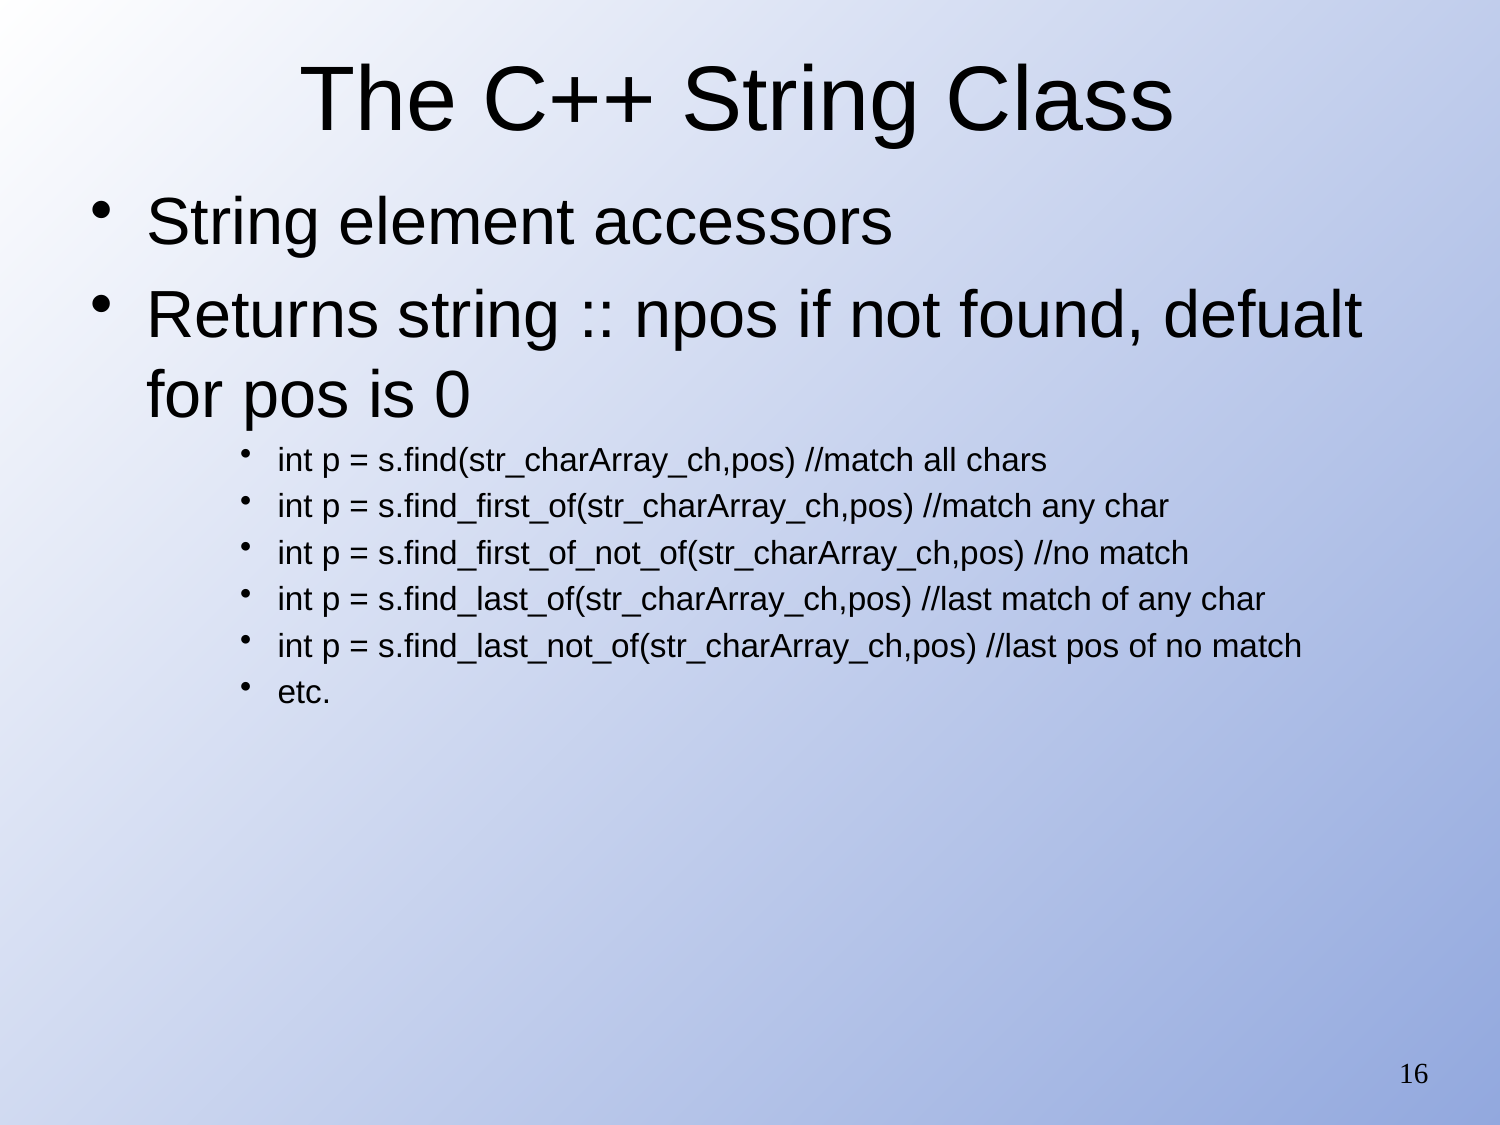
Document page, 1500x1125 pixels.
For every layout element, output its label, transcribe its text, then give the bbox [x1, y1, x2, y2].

slide_number 16 [1093, 1046, 1444, 1125]
title The C++ String Class [63, 0, 1414, 188]
list String element accessors Returns string :: npos if not found, defualt for pos is 0 int p = s.find(str_charArray_ch,pos) //match all chars int p = s.find_first_of(str_charArray_ch,pos) //match any char int p = s.find_first_of_not_of(str_charArray_ch,pos) //no match int p = s.find_last_of(str_charArray_ch,pos) //last match of any char int p = s.find_last_not_of(str_charArray_ch,pos) //last pos of no match etc. [75, 170, 1425, 1033]
